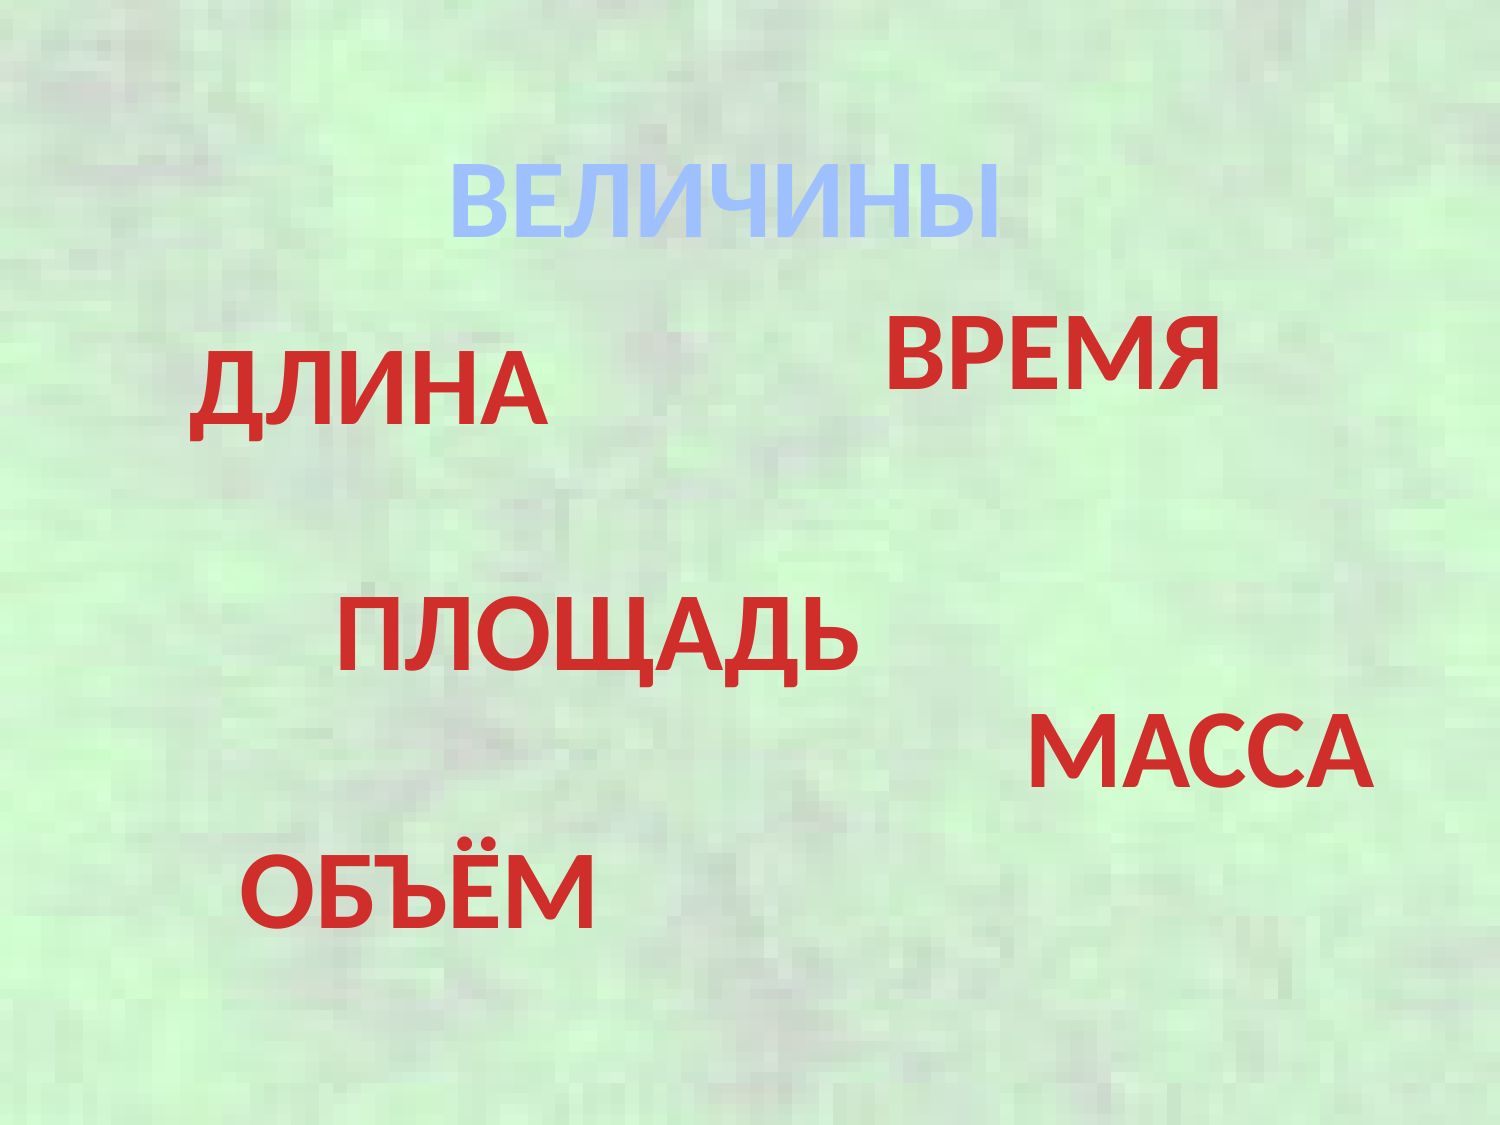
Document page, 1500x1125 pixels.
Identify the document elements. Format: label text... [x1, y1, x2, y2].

text_box ОБЪЁМ [224, 808, 616, 959]
text_box ВЕЛИЧИНЫ [386, 117, 1067, 268]
text_box МАССА [1009, 667, 1390, 818]
text_box ПЛОЩАДЬ [319, 550, 878, 701]
text_box ДЛИНА [70, 304, 668, 455]
text_box ВРЕМЯ [868, 269, 1240, 420]
picture [0, 0, 1500, 1125]
